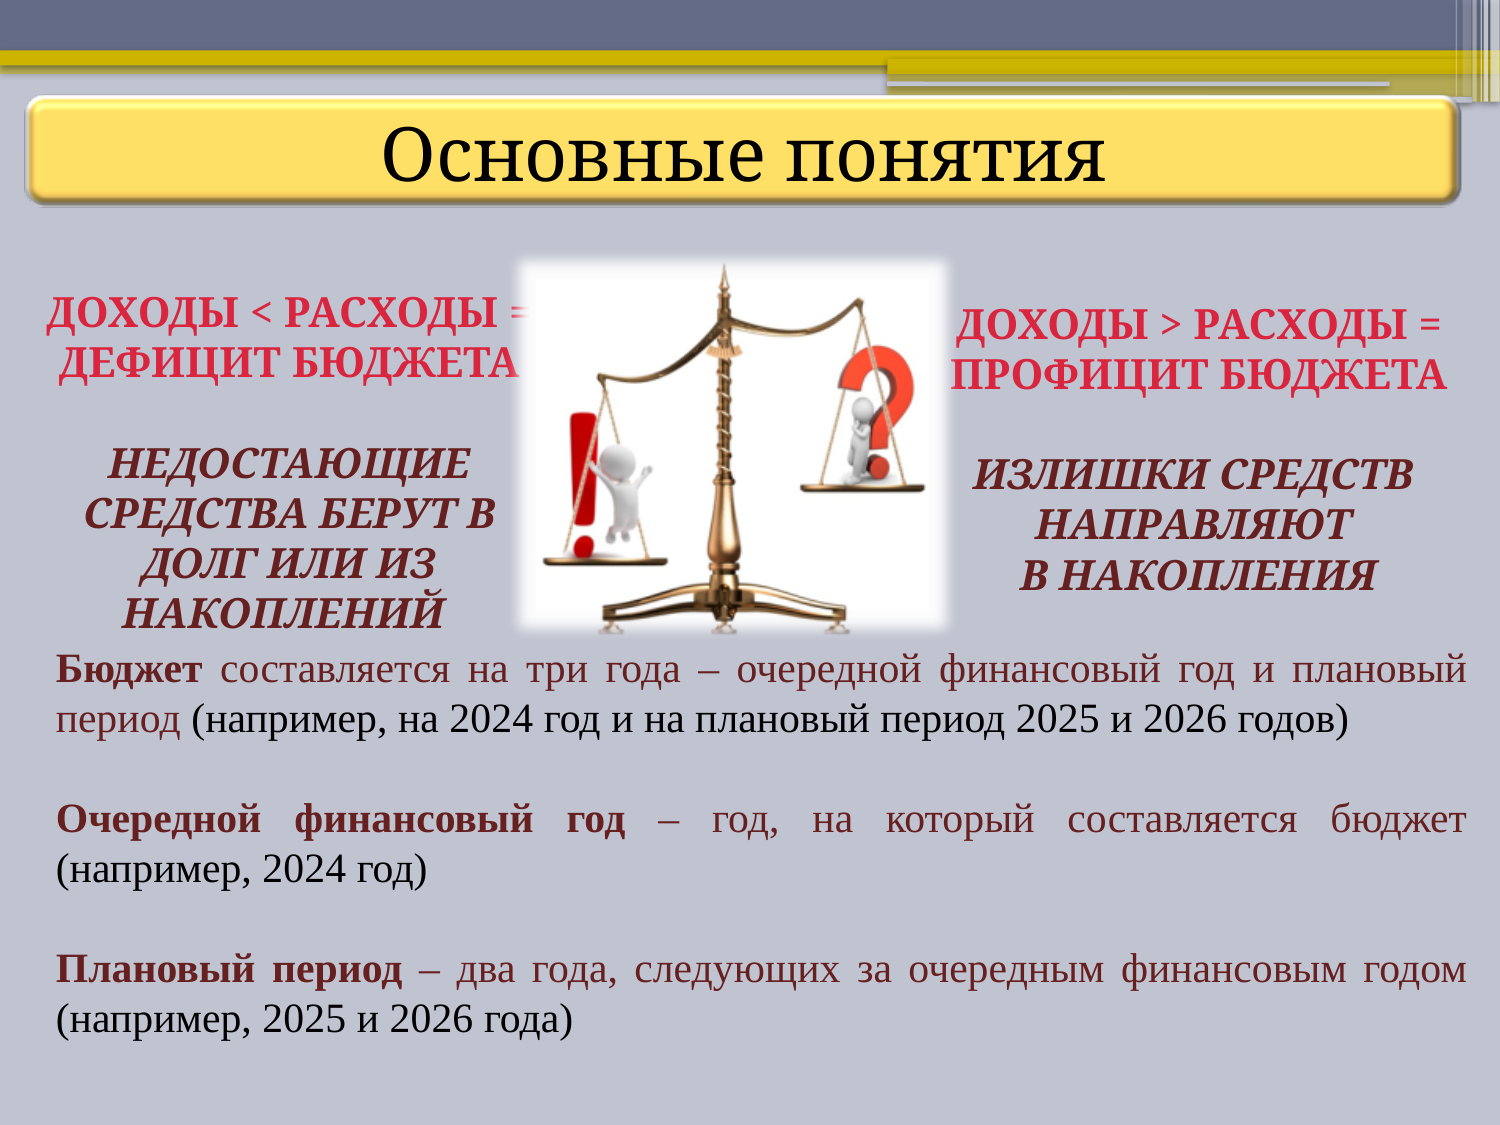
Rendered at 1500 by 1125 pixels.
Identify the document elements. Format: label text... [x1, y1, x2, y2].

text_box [23, 93, 1463, 209]
text_box Бюджет составляется на три года – очередной финансовый год и плановый период (например, на 2024 год и на плановый период 2025 и 2026 годов) Очередной финансовый год – год, на который составляется бюджет (например, 2024 год) Плановый период – два года, следующих за очередным финансовым годом (например, 2025 и 2026 года) [41, 633, 1483, 1049]
text_box ДОХОДЫ > РАСХОДЫ = ПРОФИЦИТ БЮДЖЕТА ИЗЛИШКИ СРЕДСТВ НАПРАВЛЯЮТ В НАКОПЛЕНИЯ [970, 290, 1471, 606]
text_box ДОХОДЫ < РАСХОДЫ = ДЕФИЦИТ БЮДЖЕТА НЕДОСТАЮЩИЕ СРЕДСТВА БЕРУТ В ДОЛГ ИЛИ ИЗ НАКОПЛЕНИЙ [29, 278, 496, 644]
picture [501, 243, 965, 647]
